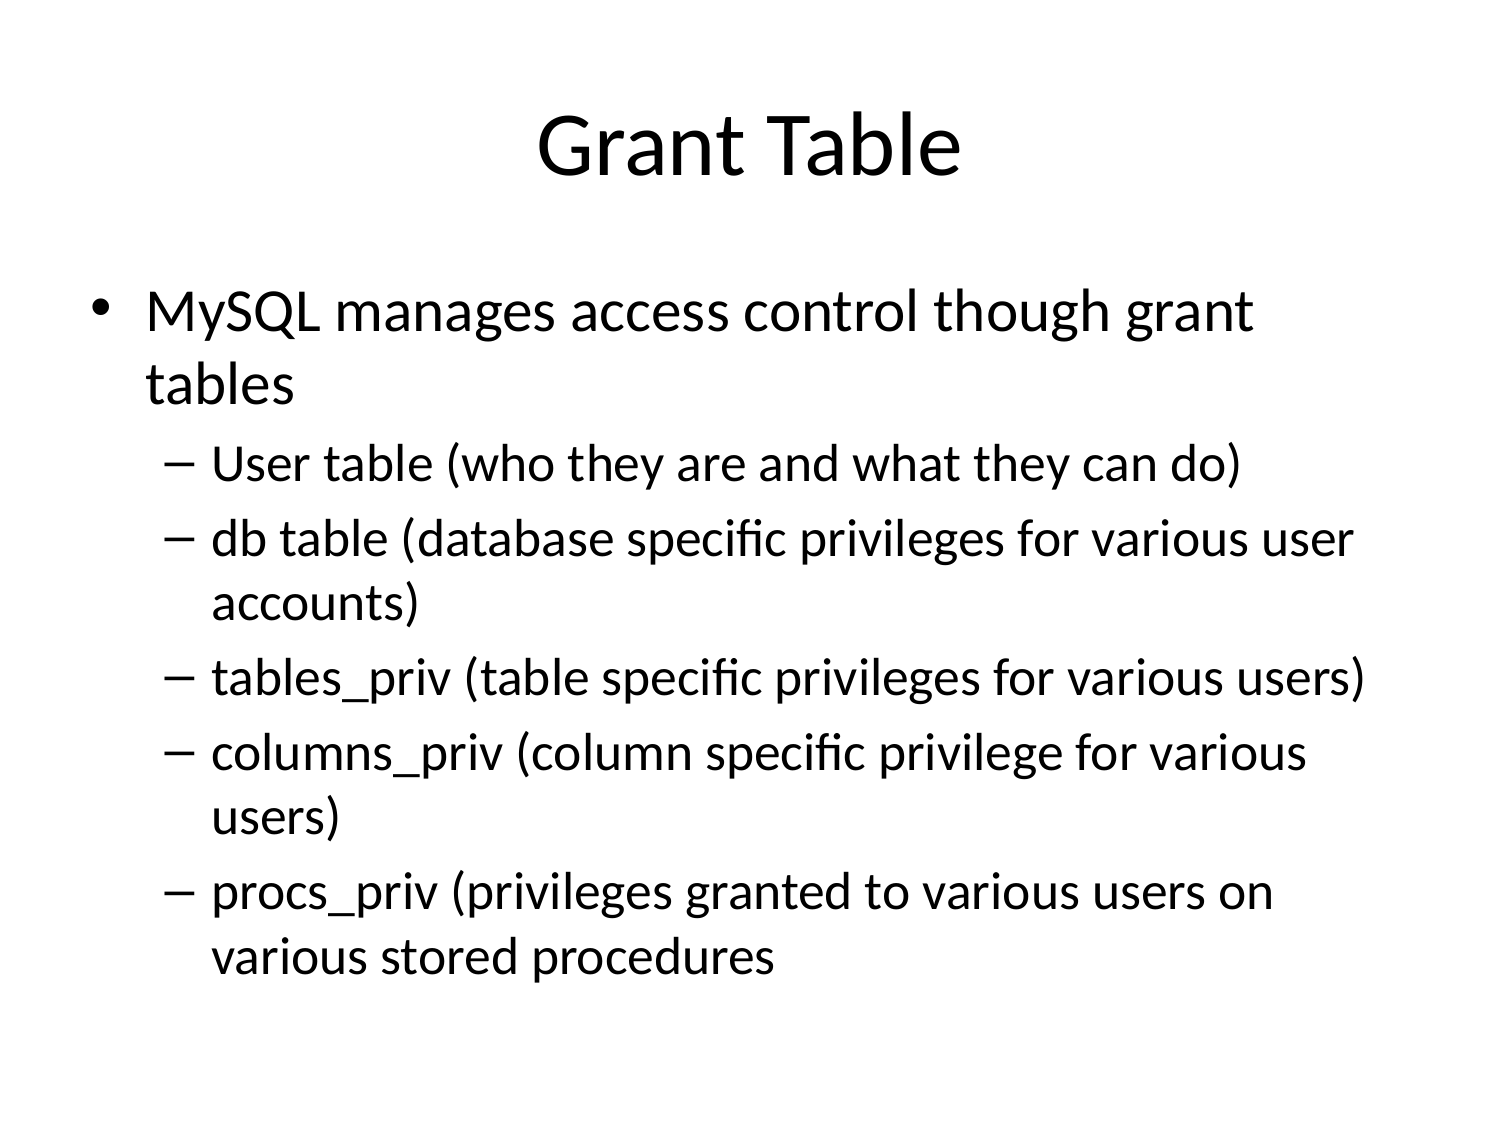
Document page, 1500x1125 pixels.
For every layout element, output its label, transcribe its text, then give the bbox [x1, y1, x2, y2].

title Grant Table [75, 45, 1425, 233]
list MySQL manages access control though grant tables User table (who they are and what they can do) db table (database specific privileges for various user accounts) tables_priv (table specific privileges for various users) columns_priv (column specific privilege for various users) procs_priv (privileges granted to various users on various stored procedures [75, 262, 1425, 1005]
